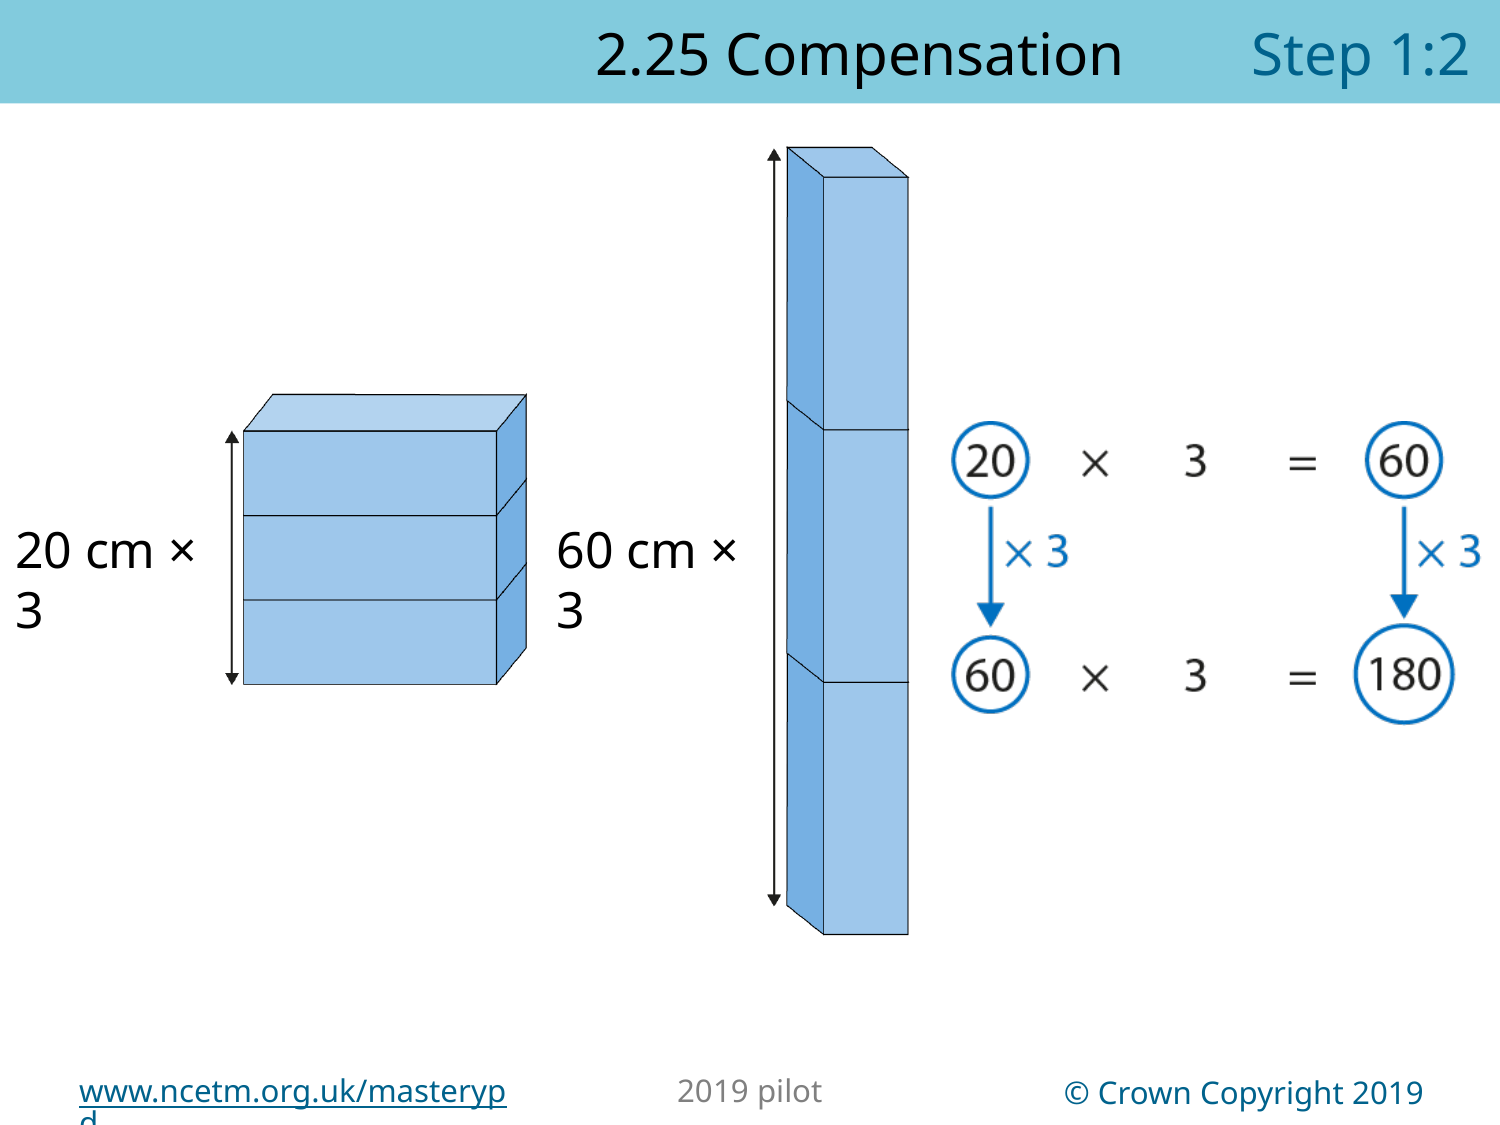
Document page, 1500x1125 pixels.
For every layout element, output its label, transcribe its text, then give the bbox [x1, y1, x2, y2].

picture [222, 393, 606, 704]
picture [761, 146, 1484, 951]
text_box 20 cm × 3 [0, 510, 217, 646]
text_box 60 cm × 3 [610, 510, 756, 646]
list 2.25 Compensation Step 1:2 [0, 0, 1500, 104]
